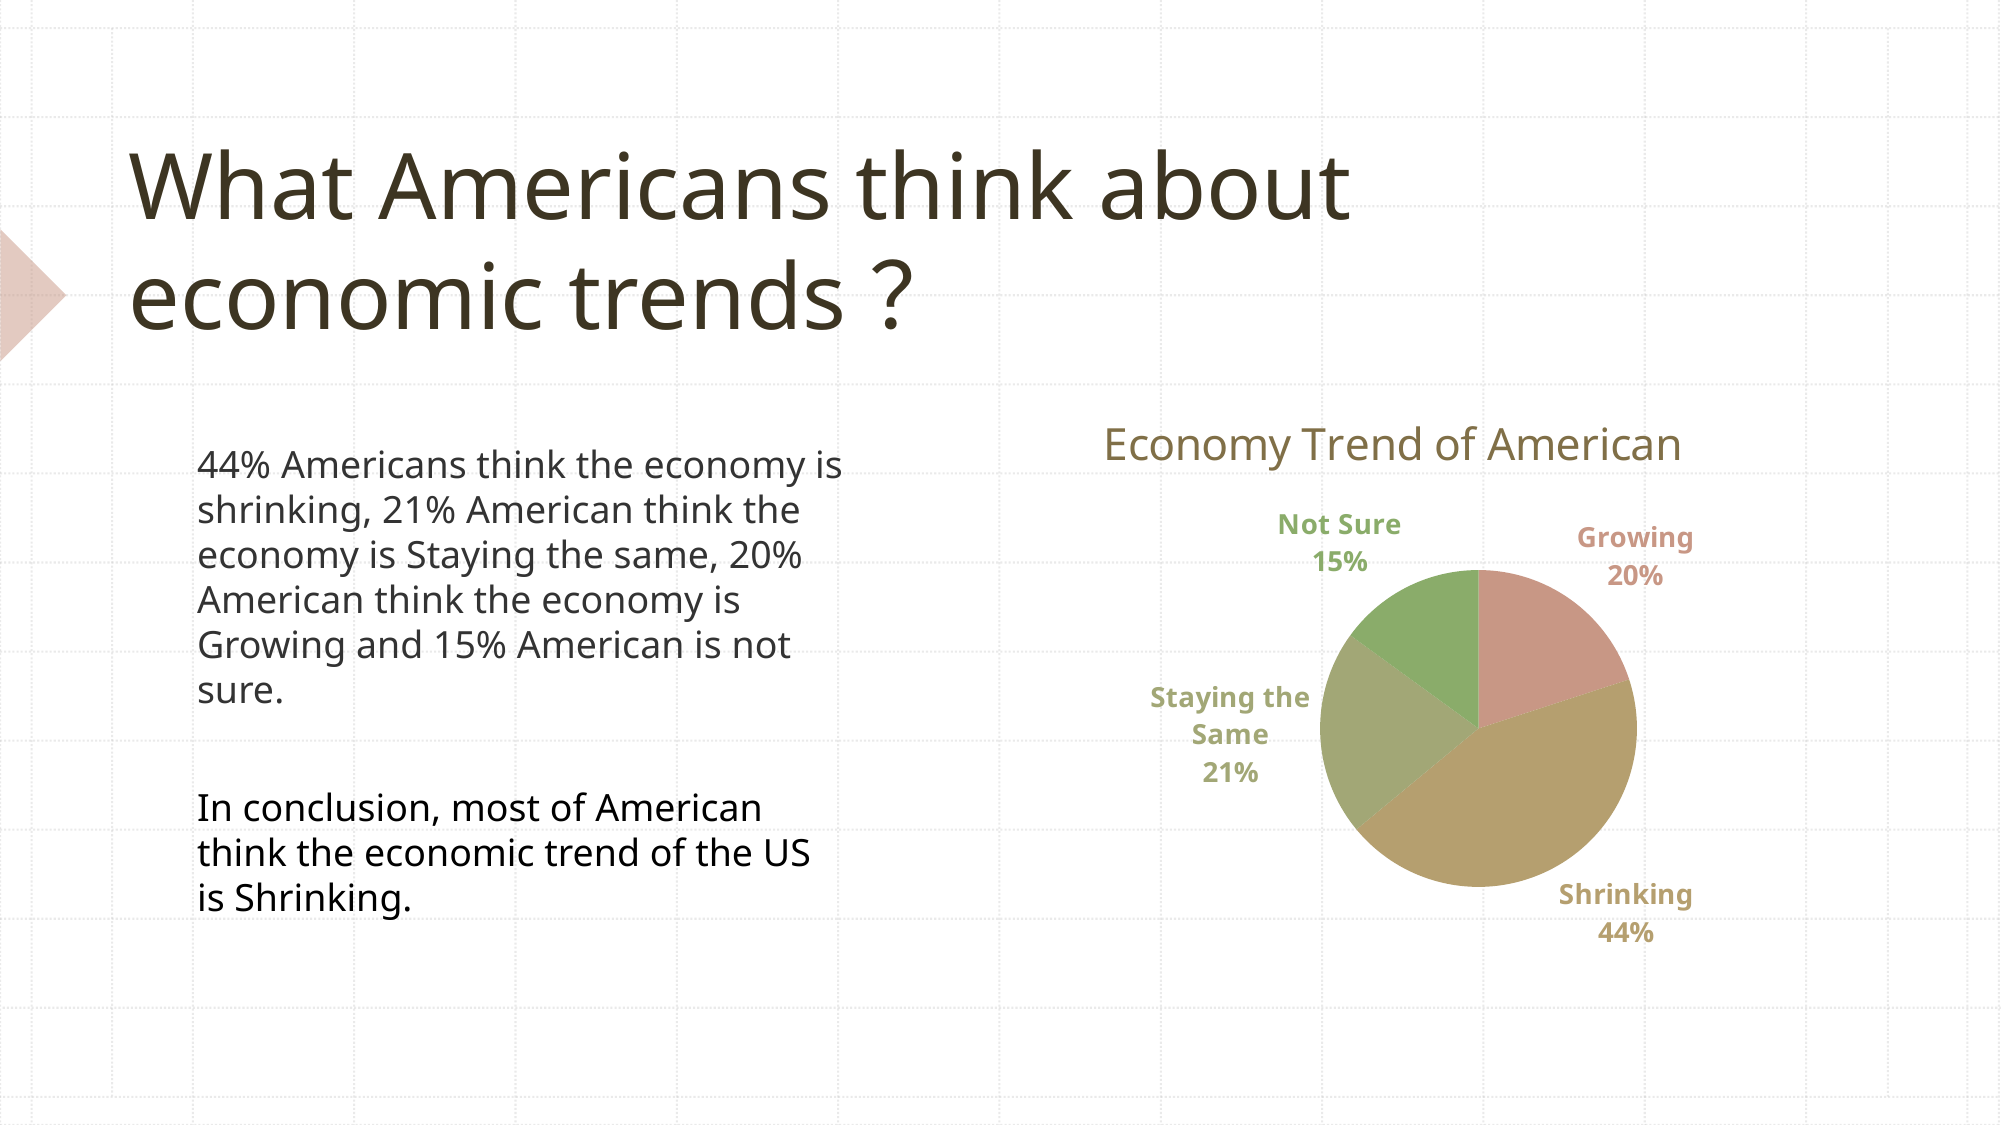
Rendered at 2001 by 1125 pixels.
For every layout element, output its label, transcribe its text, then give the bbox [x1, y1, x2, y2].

title What Americans think about economic trends？ [113, 119, 1808, 356]
text_box 44% Americans think the economy is shrinking, 21% American think the economy is Staying the same, 20% American think the economy is Growing and 15% American is not sure. [182, 433, 878, 719]
chart [978, 381, 1807, 969]
text_box In conclusion, most of American think the economic trend of the US is Shrinking. [182, 776, 829, 926]
